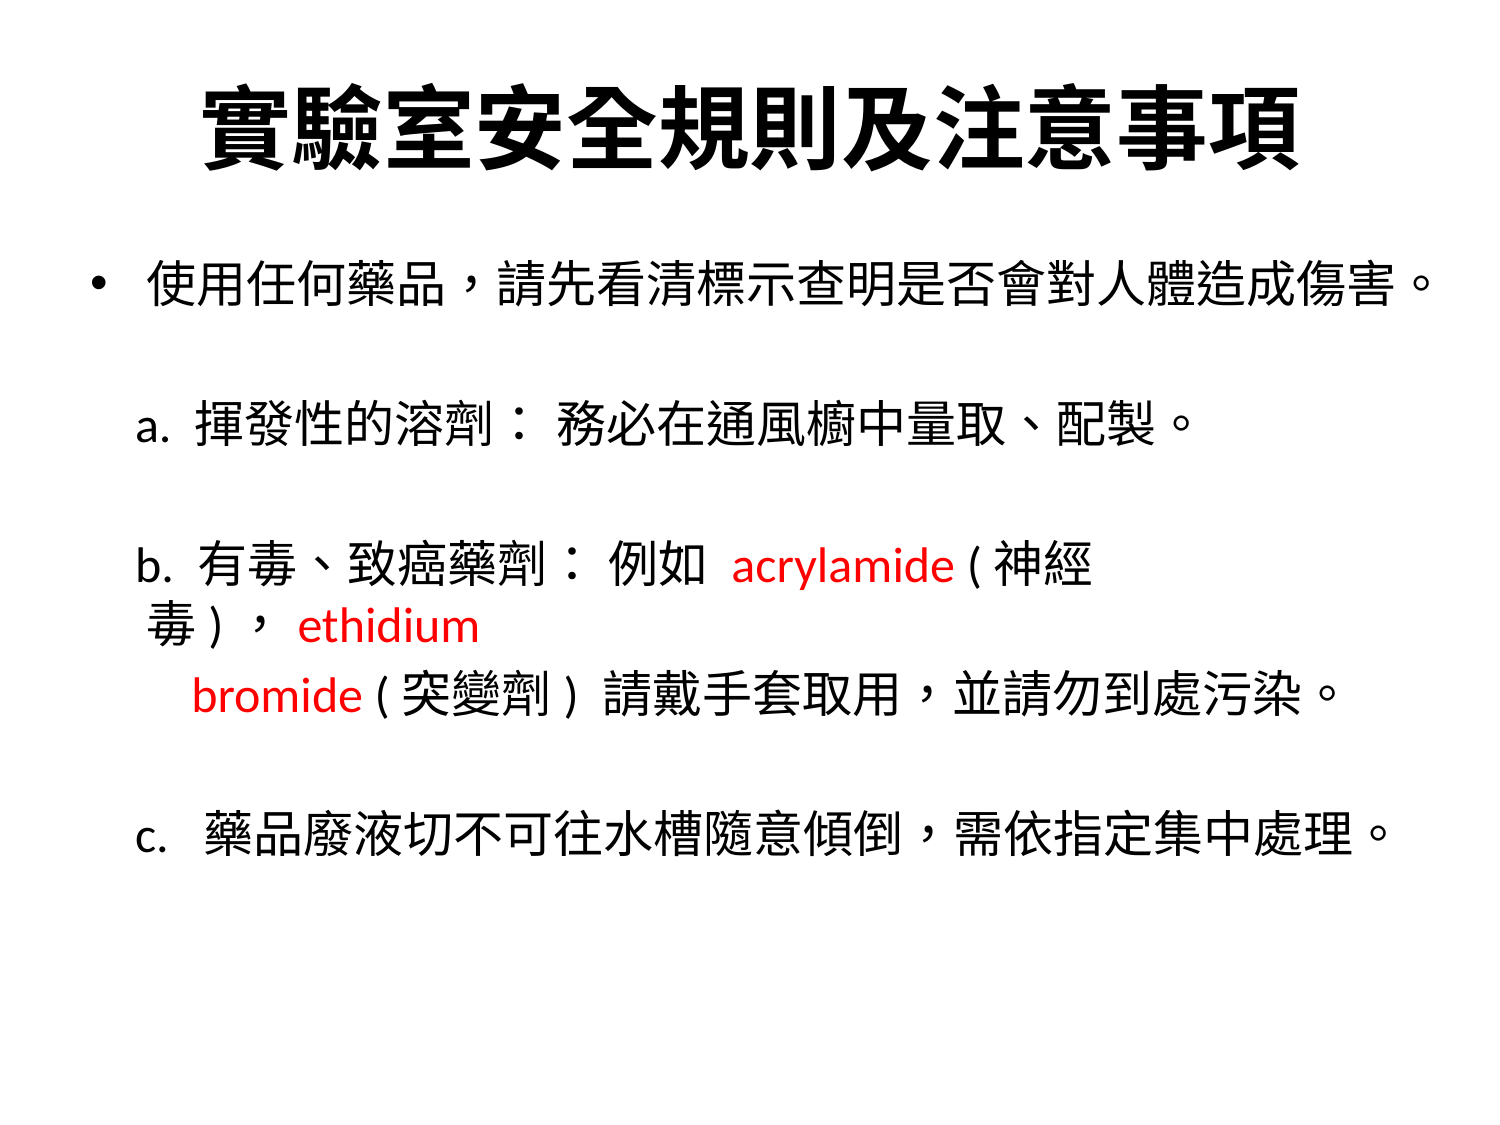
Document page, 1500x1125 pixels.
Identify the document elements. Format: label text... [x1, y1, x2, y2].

list 使用任何藥品，請先看清標示查明是否會對人體造成傷害。 a. 揮發性的溶劑： 務必在通風櫥中量取、配製。 b. 有毒、致癌藥劑： 例如 acrylamide (神經毒)，ethidium bromide (突變劑) 請戴手套取用，並請勿到處污染。 c. 藥品廢液切不可往水槽隨意傾倒，需依指定集中處理。 [75, 245, 1425, 988]
title 實驗室安全規則及注意事項 [75, 32, 1425, 220]
